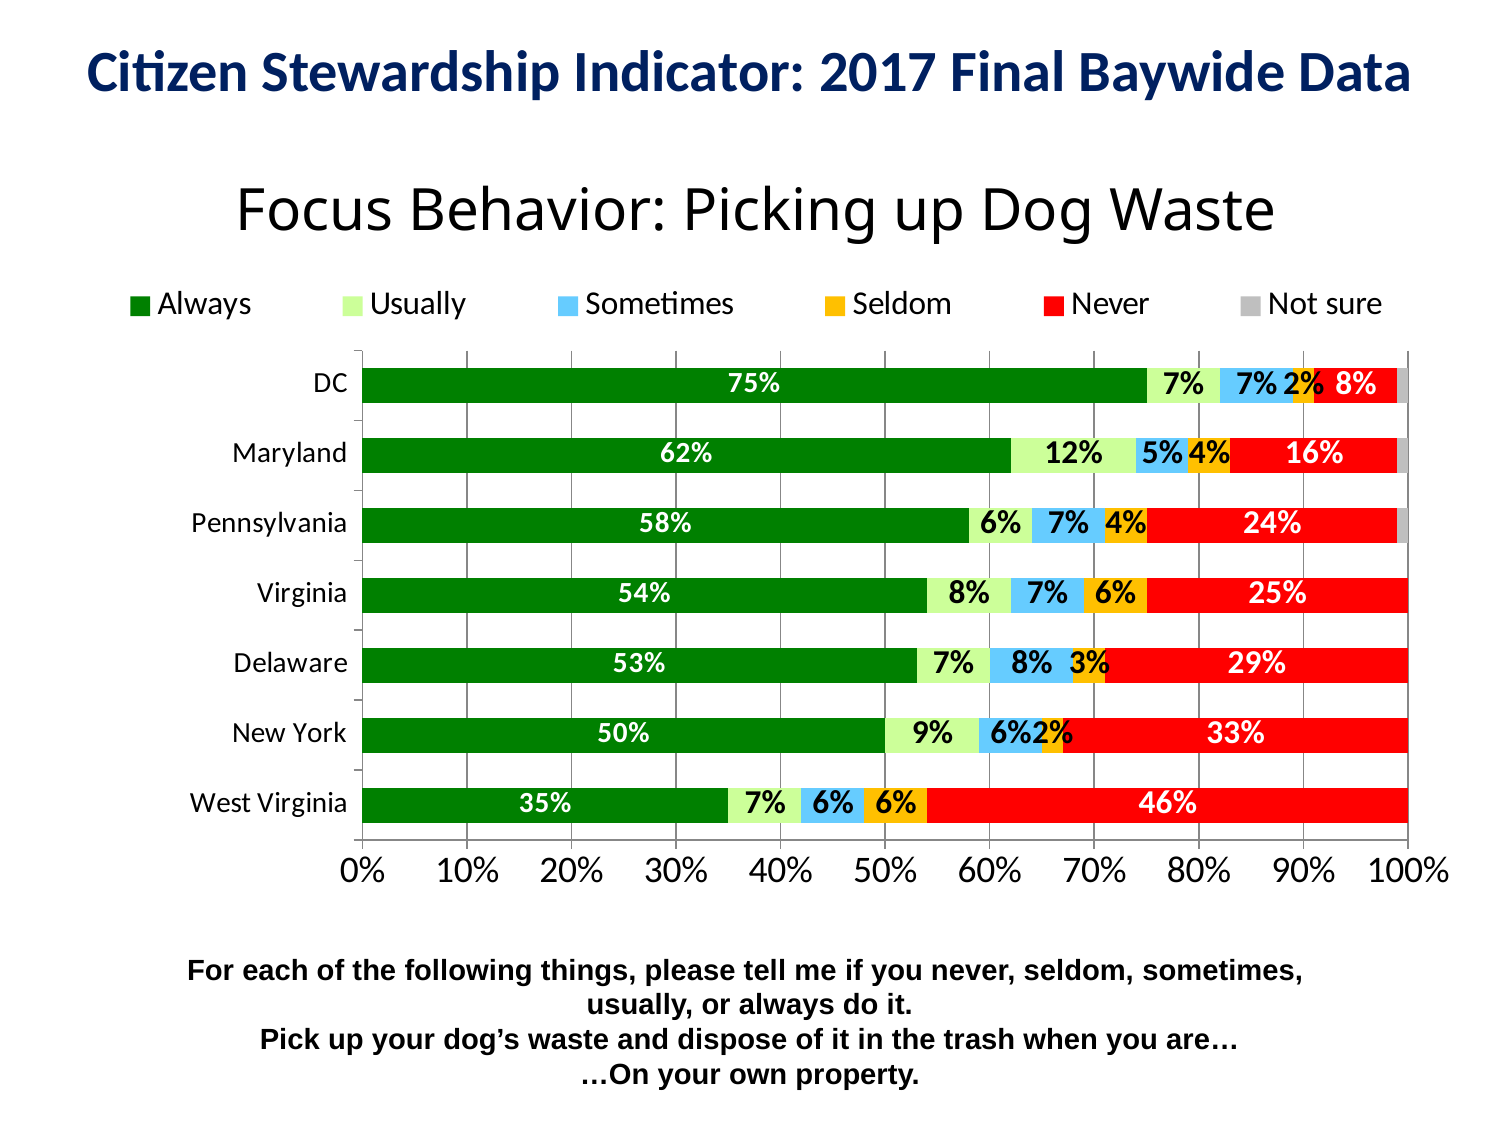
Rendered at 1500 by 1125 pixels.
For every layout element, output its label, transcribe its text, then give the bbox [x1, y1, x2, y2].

text_box For each of the following things, please tell me if you never, seldom, sometimes, usually, or always do it. Pick up your dog’s waste and dispose of it in the trash when you are… …On your own property. [18, 943, 1482, 1098]
text_box Citizen Stewardship Indicator: 2017 Final Baywide Data [56, 25, 1444, 110]
chart [49, 255, 1463, 944]
title Focus Behavior: Picking up Dog Waste [81, 157, 1432, 254]
